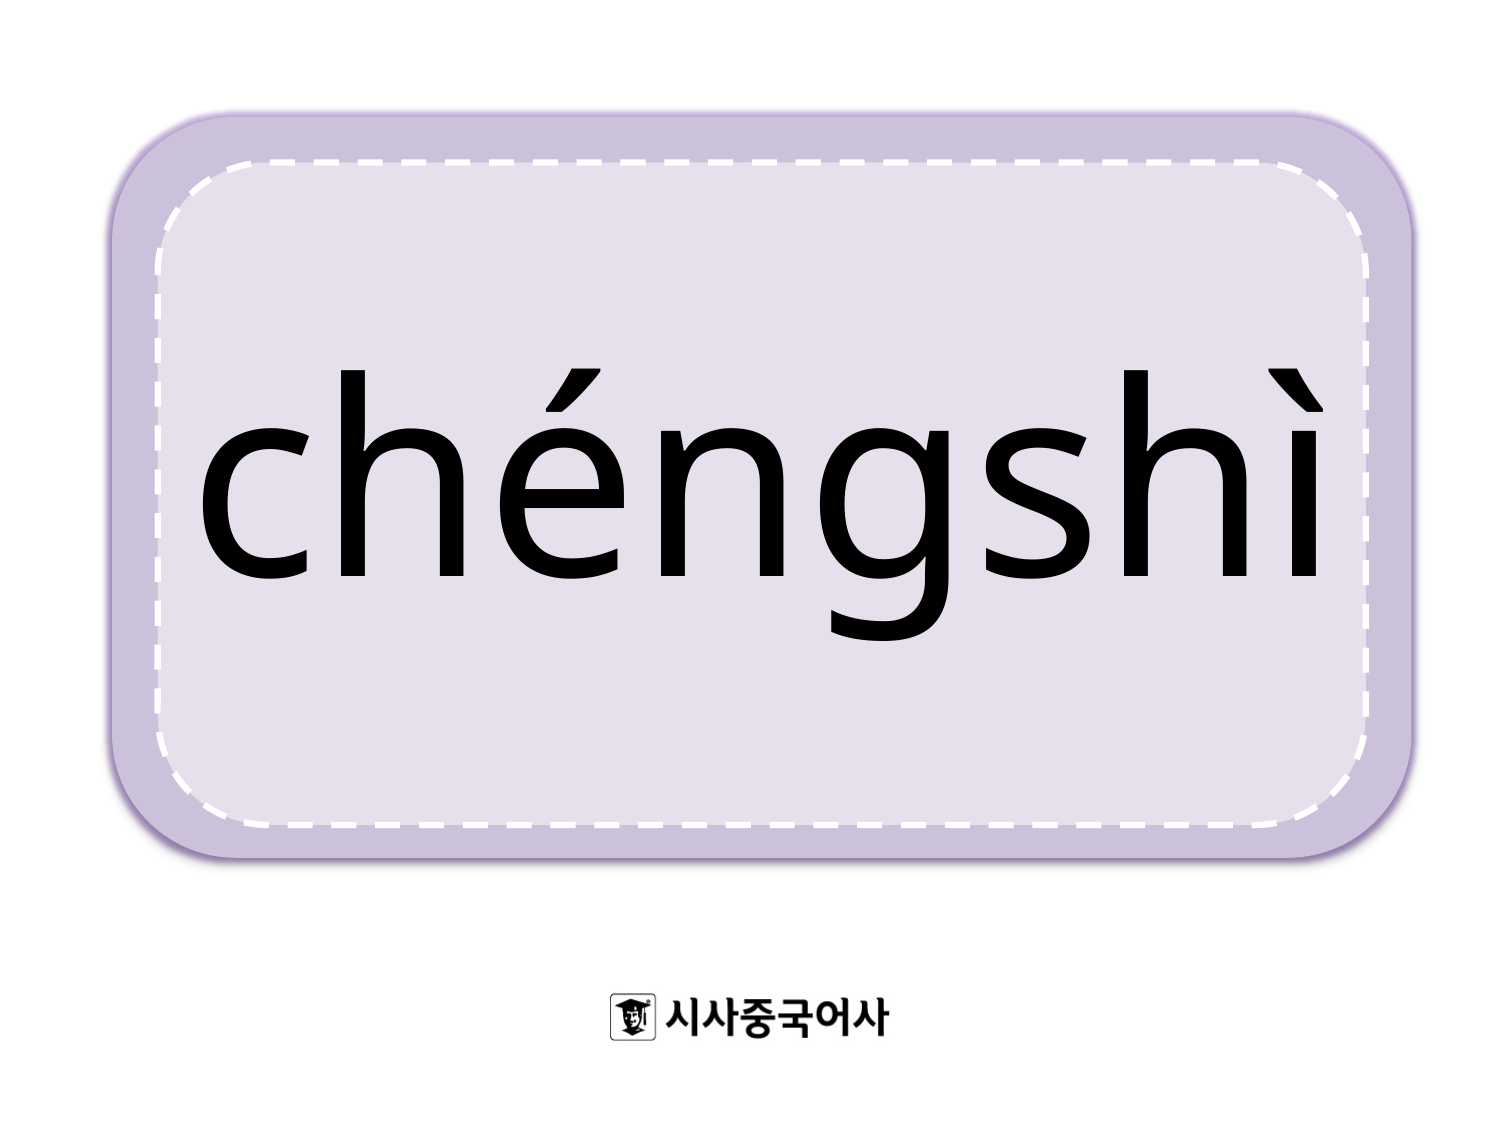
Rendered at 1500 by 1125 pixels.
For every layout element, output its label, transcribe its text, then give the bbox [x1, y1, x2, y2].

picture [602, 987, 898, 1047]
text_box chéngshì [159, 137, 1368, 800]
